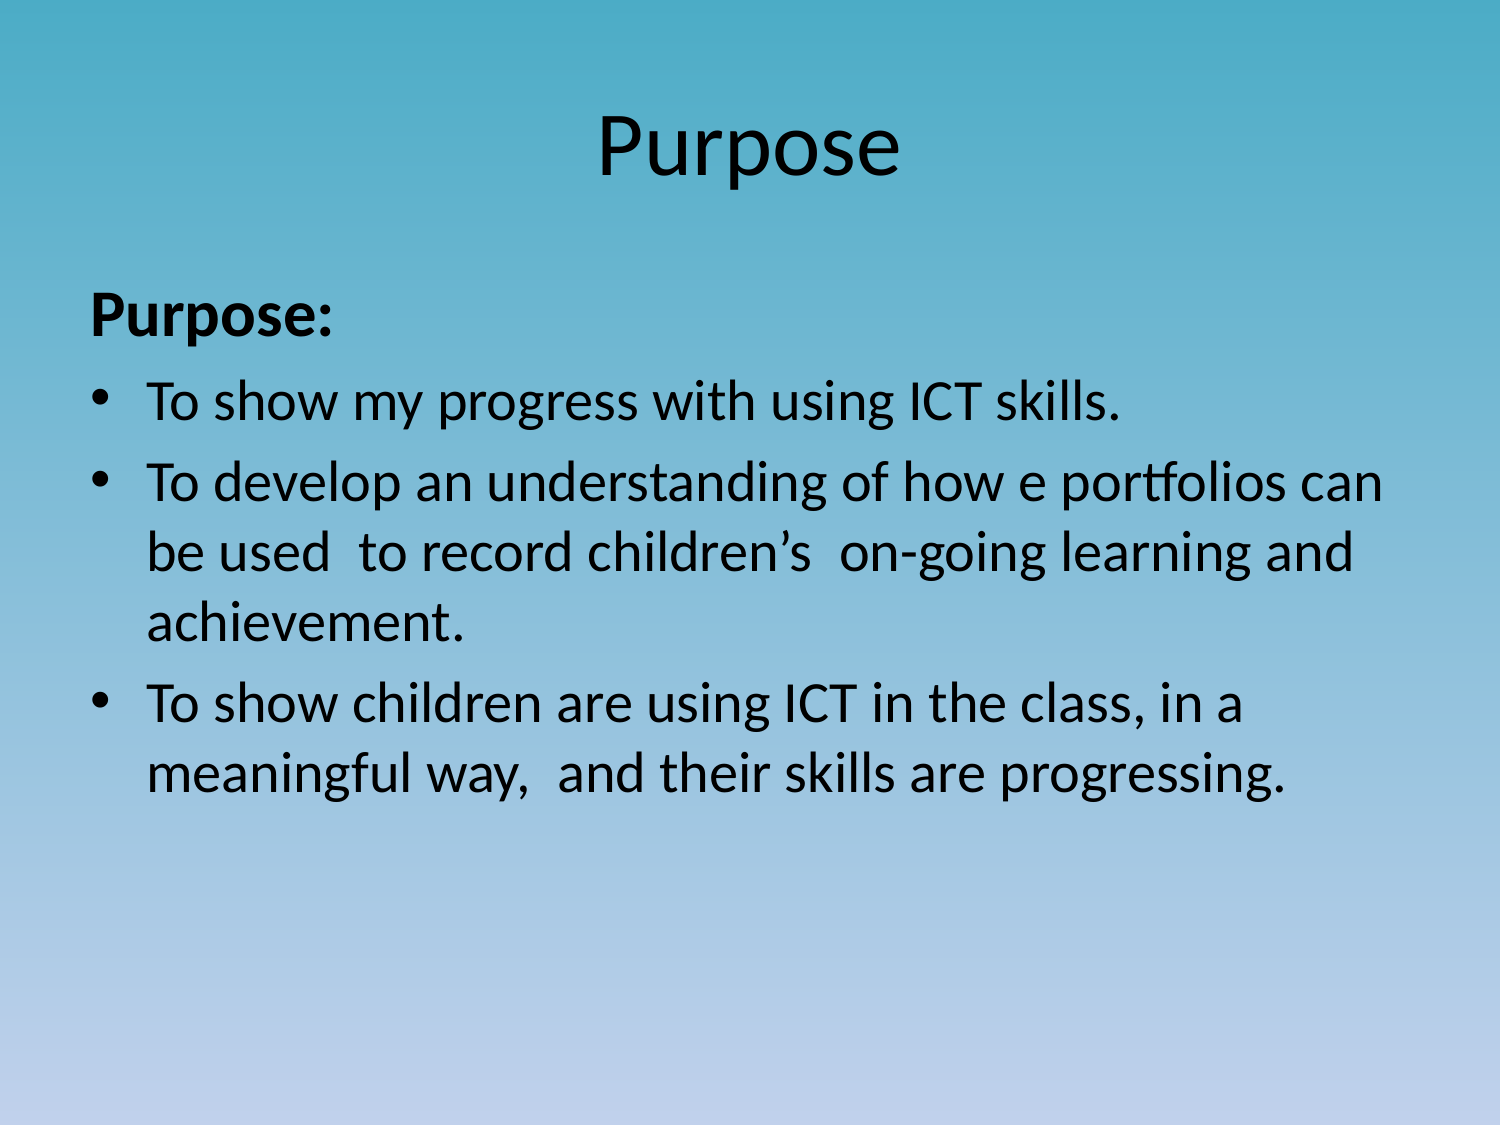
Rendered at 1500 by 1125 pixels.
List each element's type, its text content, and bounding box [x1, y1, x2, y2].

title Purpose [75, 45, 1425, 233]
list Purpose: To show my progress with using ICT skills. To develop an understanding of how e portfolios can be used to record children’s on-going learning and achievement. To show children are using ICT in the class, in a meaningful way, and their skills are progressing. [75, 262, 1425, 1005]
